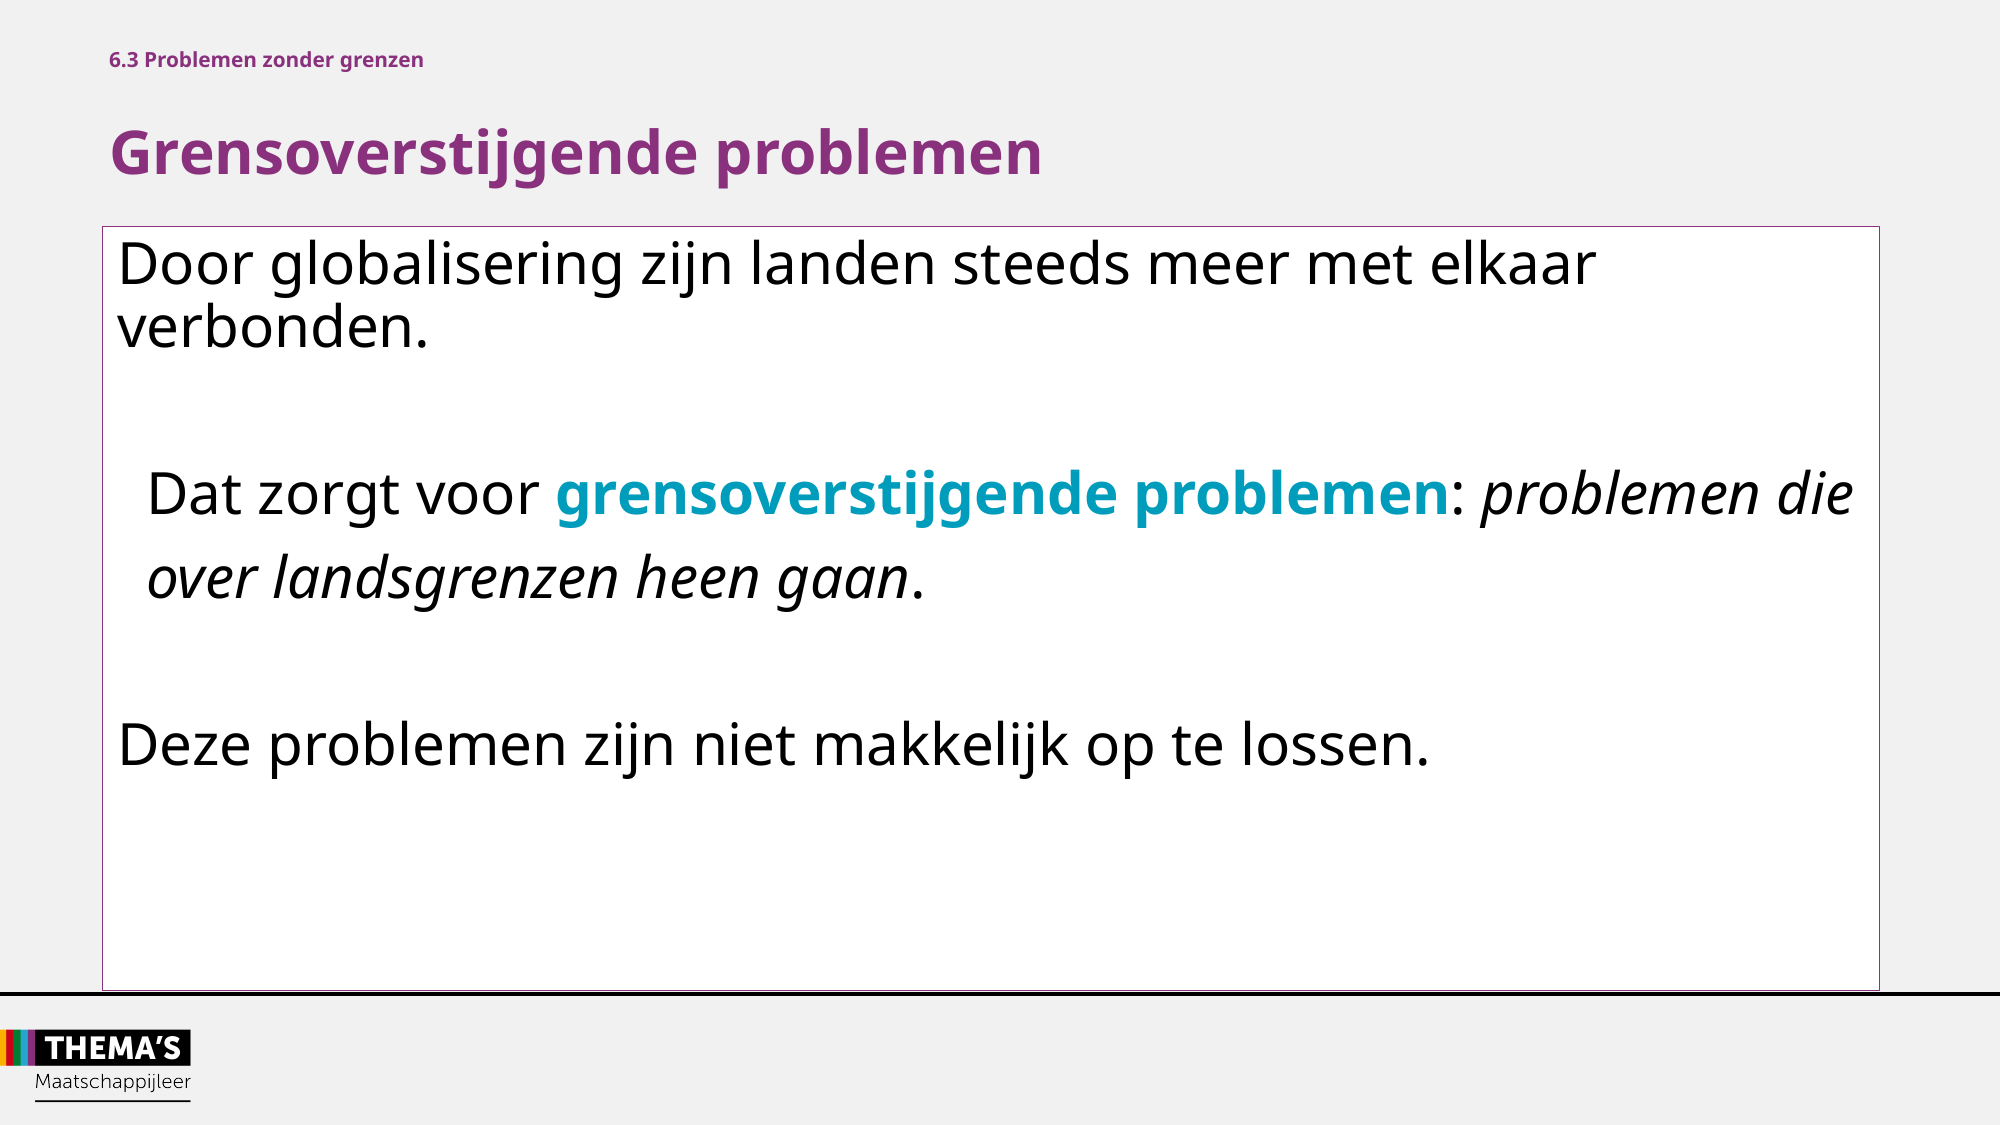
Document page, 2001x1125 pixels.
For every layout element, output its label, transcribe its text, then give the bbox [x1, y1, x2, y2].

list Grensoverstijgende problemen [94, 114, 1879, 205]
list Door globalisering zijn landen steeds meer met elkaar verbonden. Dat zorgt voor grensoverstijgende problemen: problemen die over landsgrenzen heen gaan. Deze problemen zijn niet makkelijk op te lossen. [102, 226, 1880, 991]
list 6.3 Problemen zonder grenzen [94, 33, 941, 88]
picture [0, 993, 203, 1125]
